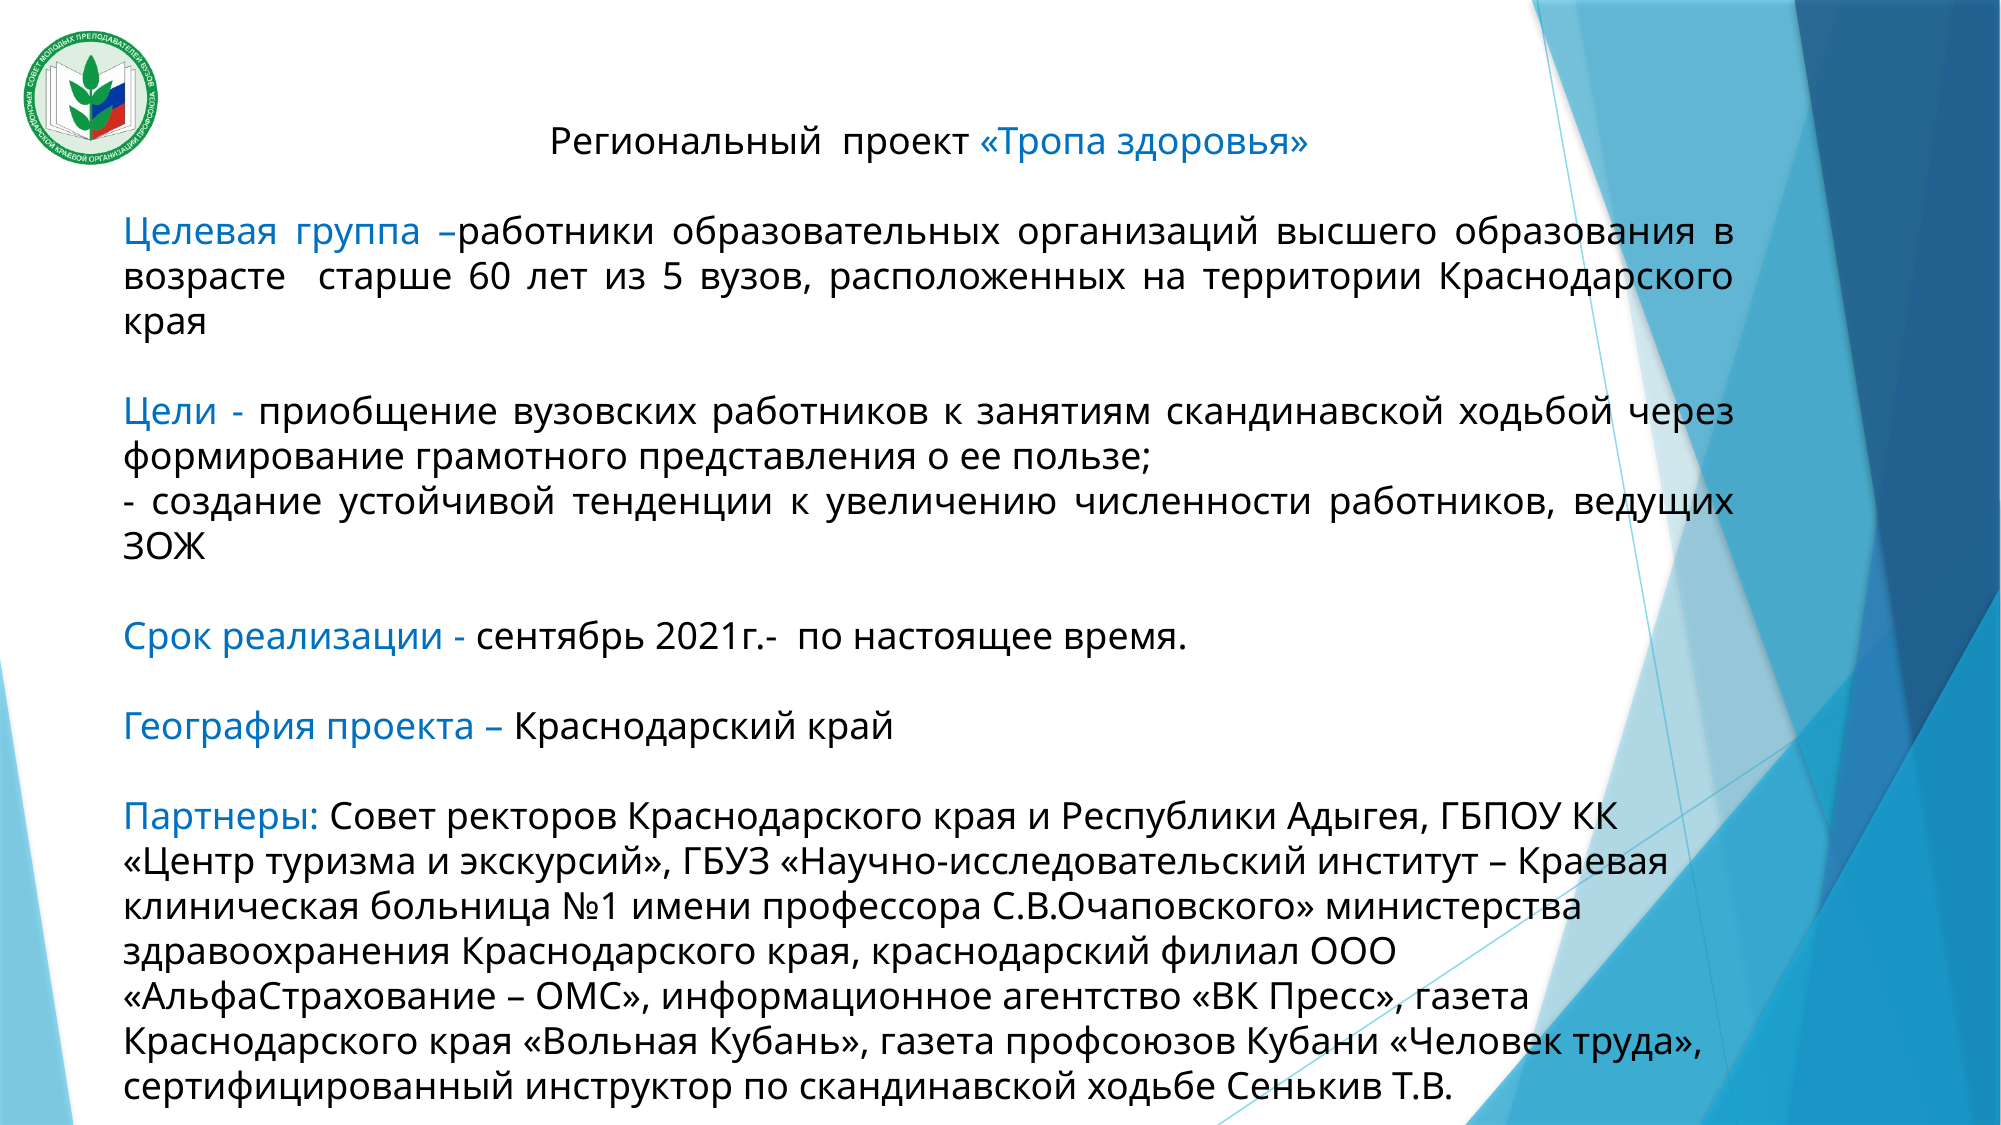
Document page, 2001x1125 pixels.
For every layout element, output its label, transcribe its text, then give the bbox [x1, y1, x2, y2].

picture [9, 15, 175, 184]
text_box Региональный проект «Тропа здоровья» Целевая группа –работники образовательных организаций высшего образования в возрасте старше 60 лет из 5 вузов, расположенных на территории Краснодарского края Цели - приобщение вузовских работников к занятиям скандинавской ходьбой через формирование грамотного представления о ее пользе; - создание устойчивой тенденции к увеличению численности работников, ведущих ЗОЖ Срок реализации - сентябрь 2021г.- по настоящее время. География проекта – Краснодарский край Партнеры: Совет ректоров Краснодарского края и Республики Адыгея, ГБПОУ КК «Центр туризма и экскурсий», ГБУЗ «Научно-исследовательский институт – Краевая клиническая больница №1 имени профессора С.В.Очаповского» министерства здравоохранения Краснодарского края, краснодарский филиал ООО «АльфаСтрахование – ОМС», информационное агентство «ВК Пресс», газета Краснодарского края «Вольная Кубань», газета профсоюзов Кубани «Человек труда», сертифицированный инструктор по скандинавской ходьбе Сенькив Т.В. Мероприятия проекта: организация и проведение открытых тренировок по ОФК и ЛФК в вузах ЮФО; организация и проведение серии выездных мастер-классов по основам техники скандинавской ходьбы; организация и проведение Фестиваля по Скандинавской ходьбе 27 сентября 2022г. [108, 109, 1751, 1125]
